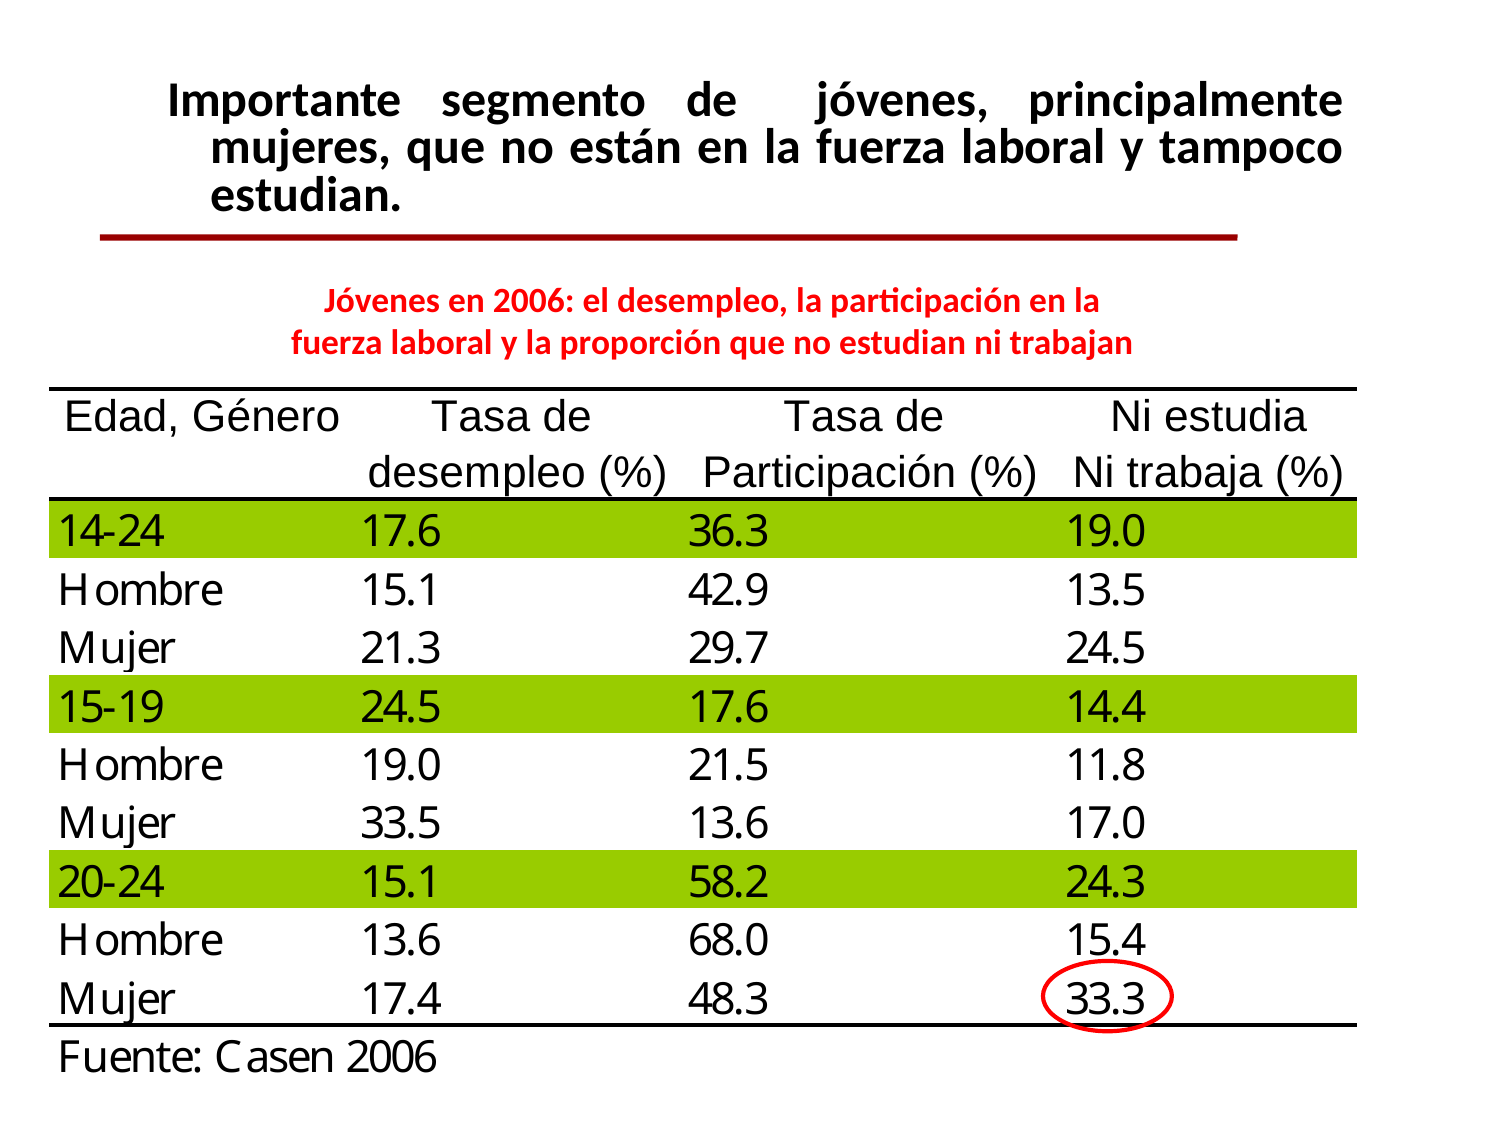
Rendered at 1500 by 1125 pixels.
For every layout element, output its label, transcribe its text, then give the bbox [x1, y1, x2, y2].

picture [46, 386, 1360, 1087]
text_box Jóvenes en 2006: el desempleo, la participación en la fuerza laboral y la proporción que no estudian ni trabajan [269, 269, 1156, 370]
text_box Importante segmento de jóvenes, principalmente mujeres, que no están en la fuerza laboral y tampoco estudian. [152, 70, 1360, 229]
